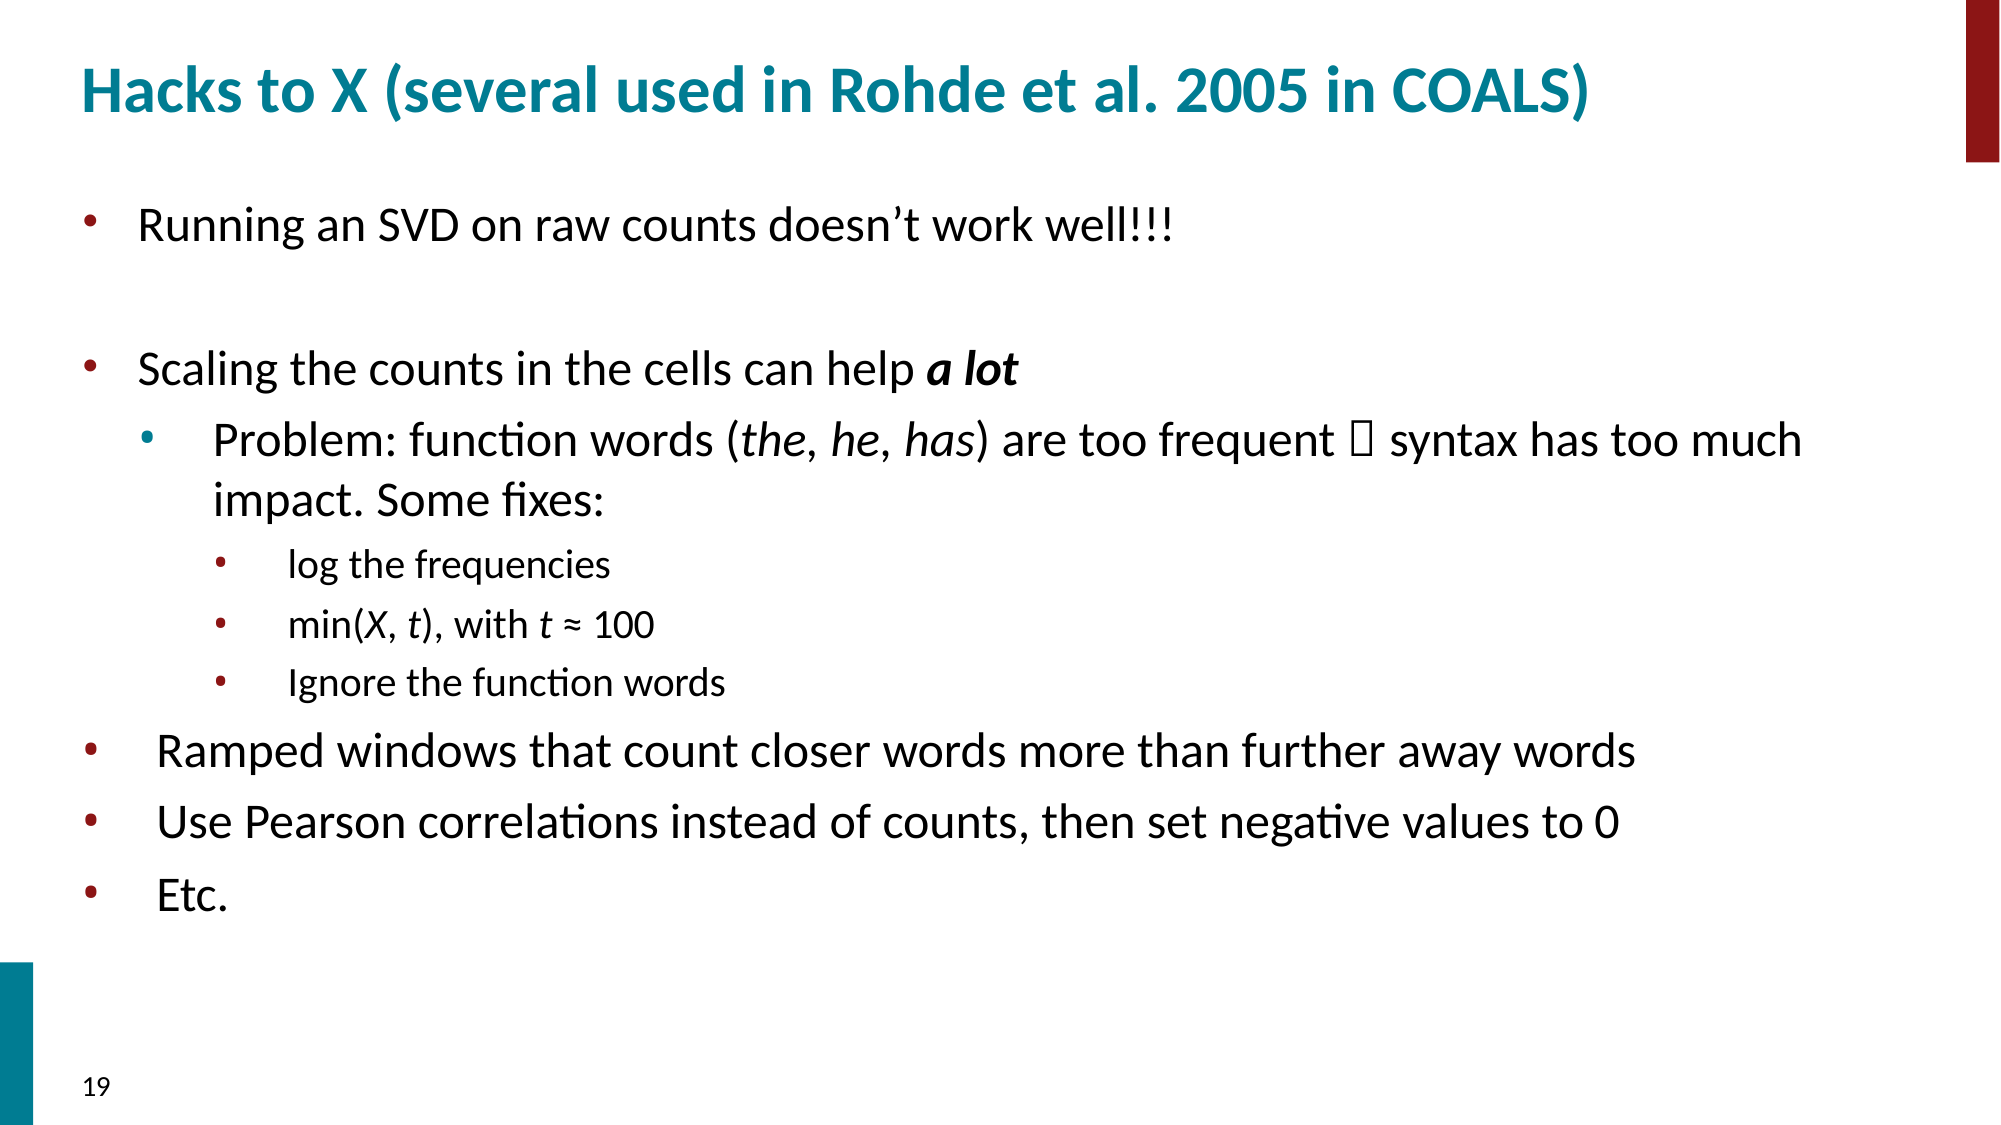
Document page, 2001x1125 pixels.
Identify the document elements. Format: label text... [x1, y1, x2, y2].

slide_number 10 [75, 1067, 120, 1125]
title Hacks to X (several used in Rohde et al. 2005 in COALS) [79, 4, 1921, 234]
text_box Running an SVD on raw counts doesn’t work well!!! Scaling the counts in the cells can help a lot Problem: function words (the, he, has) are too frequent  syntax has too much impact. Some fixes: log the frequencies min(X, t), with t ≈ 100 Ignore the function words Ramped windows that count closer words more than further away words Use Pearson correlations instead of counts, then set negative values to 0 Etc. [79, 188, 1830, 922]
